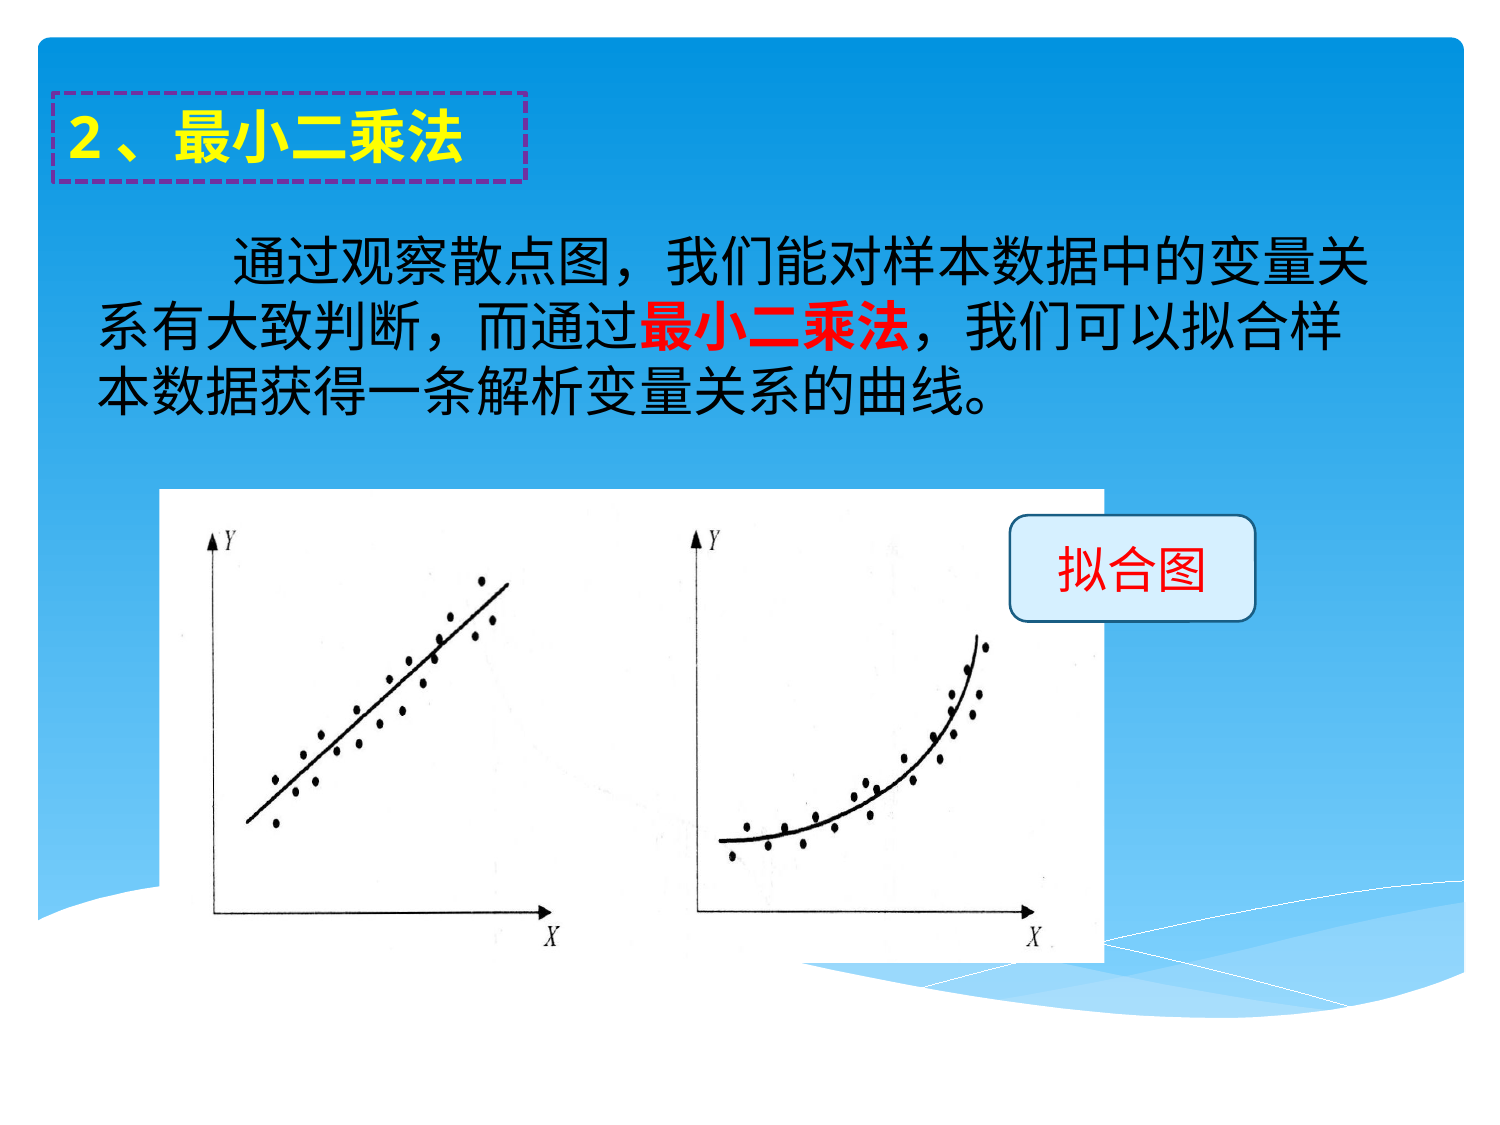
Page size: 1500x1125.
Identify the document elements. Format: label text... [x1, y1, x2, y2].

text_box 2、最小二乘法 [53, 92, 526, 182]
text_box 拟合图 [1110, 513, 1257, 623]
text_box 通过观察散点图，我们能对样本数据中的变量关系有大致判断，而通过最小二乘法，我们可以拟合样本数据获得一条解析变量关系的曲线。 [82, 219, 1400, 430]
picture [159, 489, 1105, 963]
